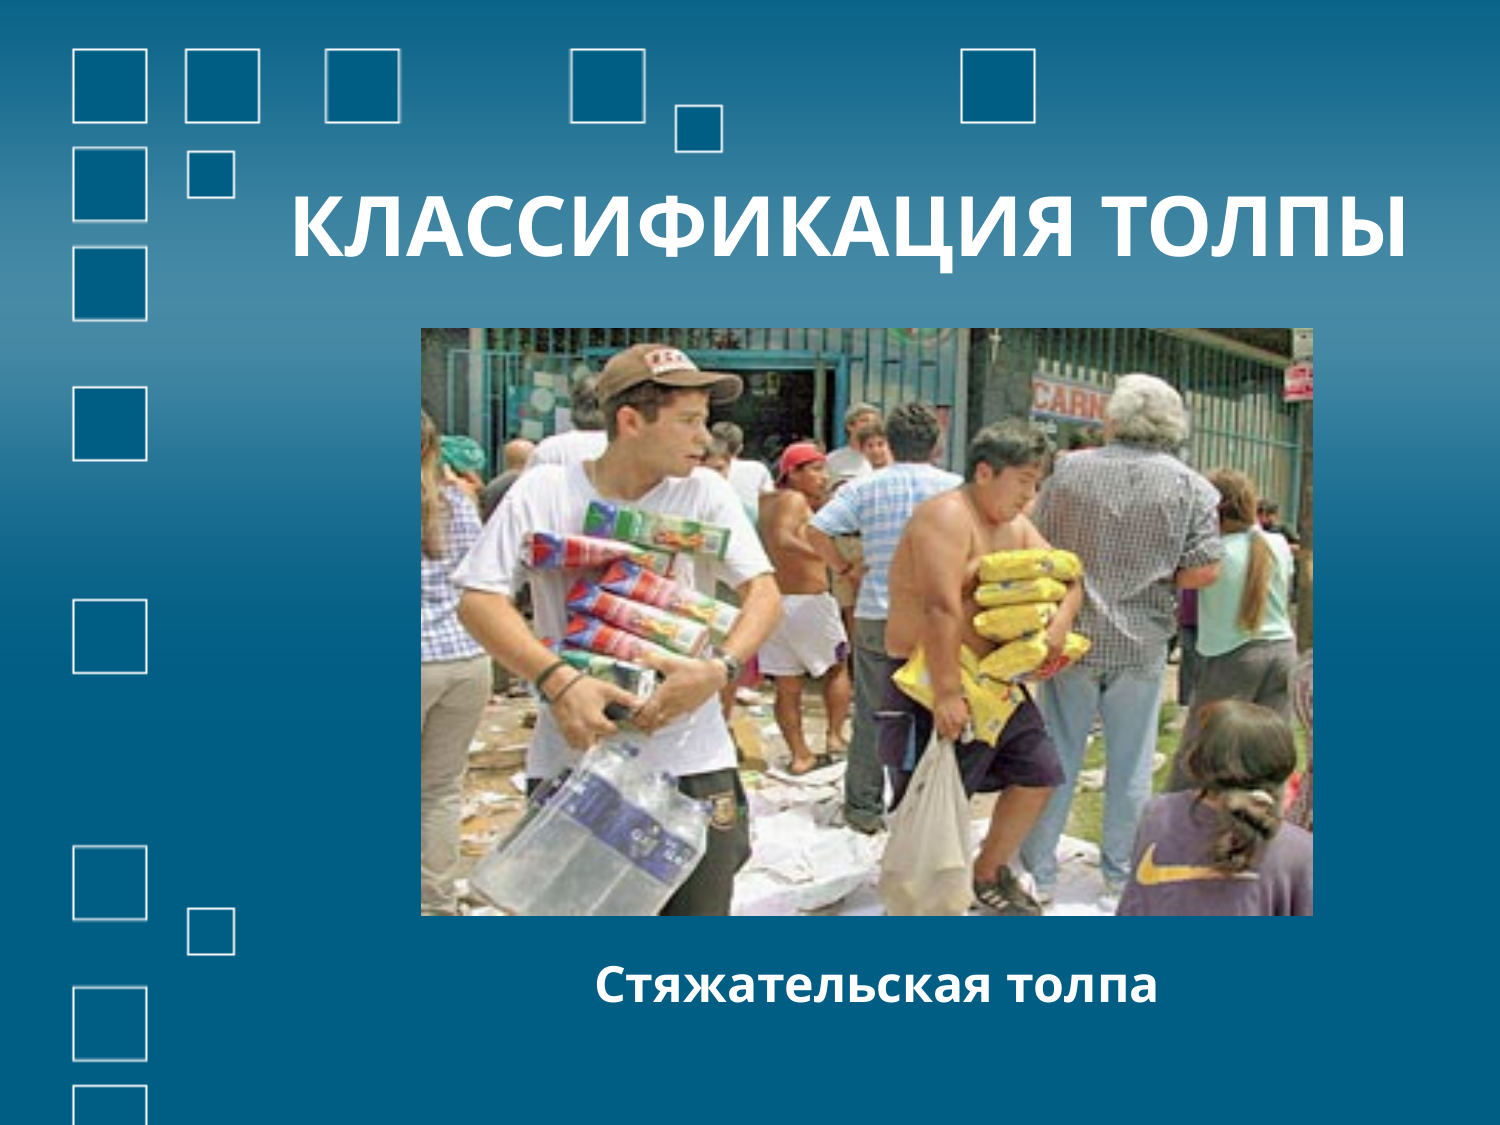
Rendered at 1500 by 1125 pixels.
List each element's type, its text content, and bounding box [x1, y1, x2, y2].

picture [72, 1085, 147, 1125]
picture [72, 845, 147, 922]
picture [0, 11, 1500, 915]
picture [187, 908, 235, 956]
text_box Стяжательская толпа [466, 924, 1175, 1020]
picture [72, 985, 147, 1062]
picture [72, 599, 147, 674]
title КЛАССИФИКАЦИЯ ТОЛПЫ [234, 174, 1466, 282]
